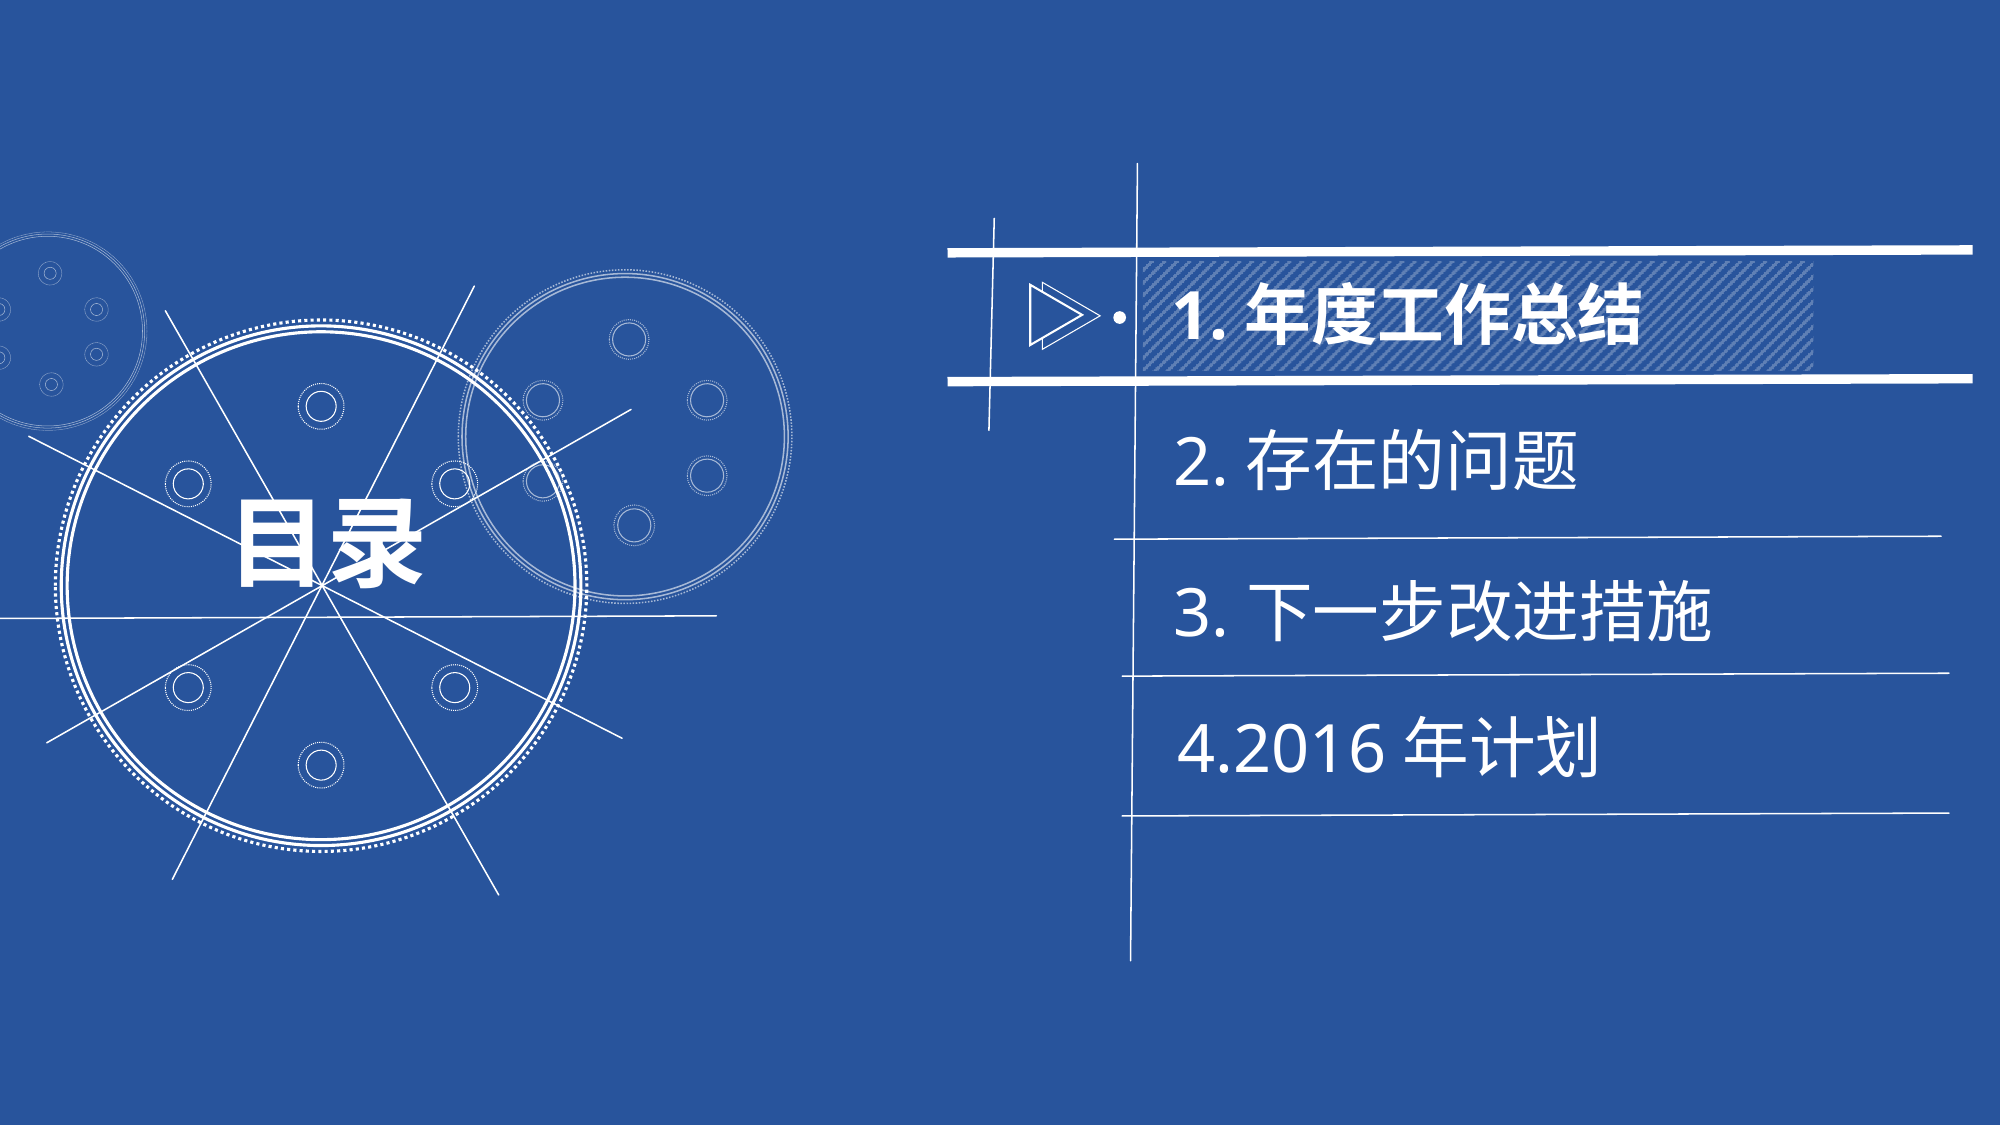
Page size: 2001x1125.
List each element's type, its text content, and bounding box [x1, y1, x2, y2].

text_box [995, 378, 1968, 382]
text_box [1142, 261, 1814, 372]
text_box 1.年度工作总结 [1156, 265, 1660, 361]
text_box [952, 378, 988, 382]
text_box 3.下一步改进措施 [1158, 562, 1728, 657]
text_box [1138, 673, 1949, 677]
text_box [1041, 280, 1103, 352]
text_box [1138, 536, 1942, 540]
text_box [1130, 253, 1138, 378]
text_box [1114, 536, 1130, 540]
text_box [995, 249, 1968, 253]
text_box [1113, 311, 1127, 324]
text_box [0, 231, 792, 896]
text_box 2.存在的问题 [1158, 410, 1594, 506]
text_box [988, 218, 995, 431]
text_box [1130, 382, 1138, 961]
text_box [1130, 163, 1138, 249]
text_box [1029, 283, 1085, 347]
text_box 4.2016年计划 [1162, 698, 1618, 793]
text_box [952, 249, 988, 253]
